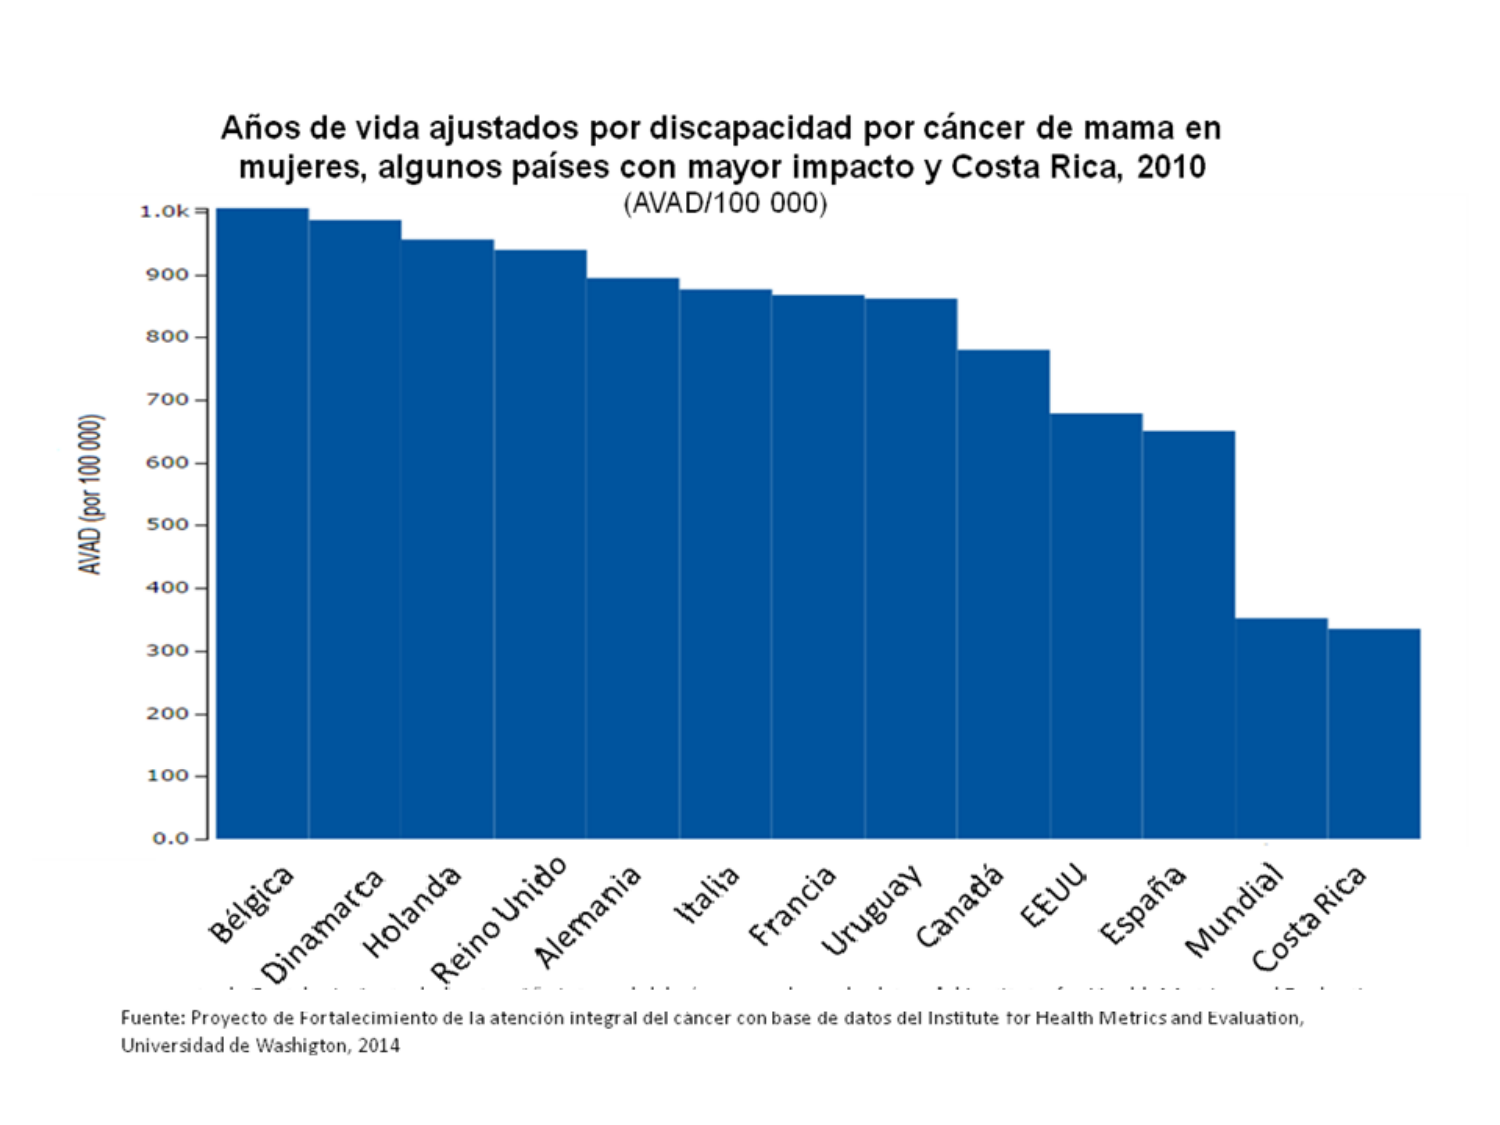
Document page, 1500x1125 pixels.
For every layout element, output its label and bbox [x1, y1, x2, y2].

picture [30, 59, 1470, 1066]
